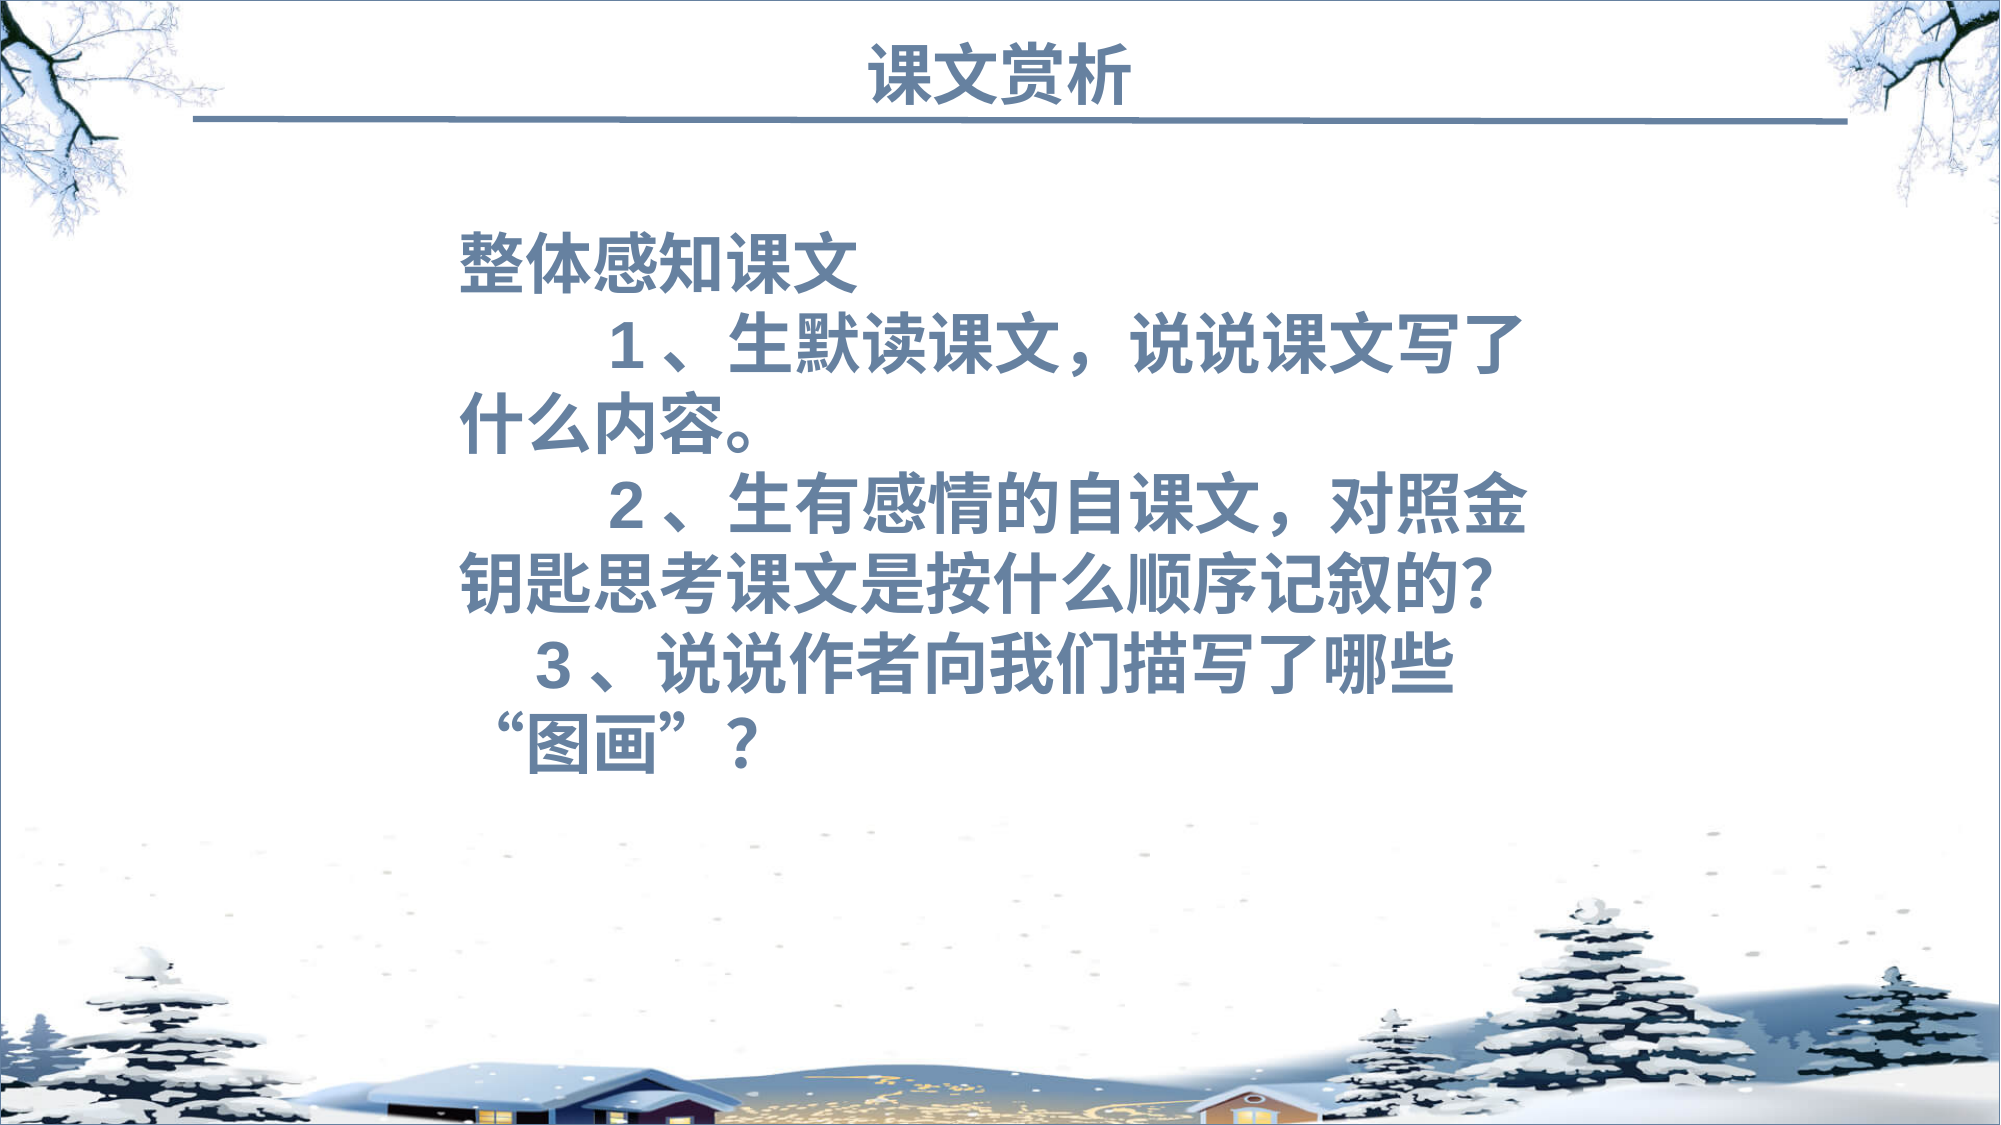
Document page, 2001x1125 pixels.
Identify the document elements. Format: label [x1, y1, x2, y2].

text_box [0, 0, 2000, 1125]
